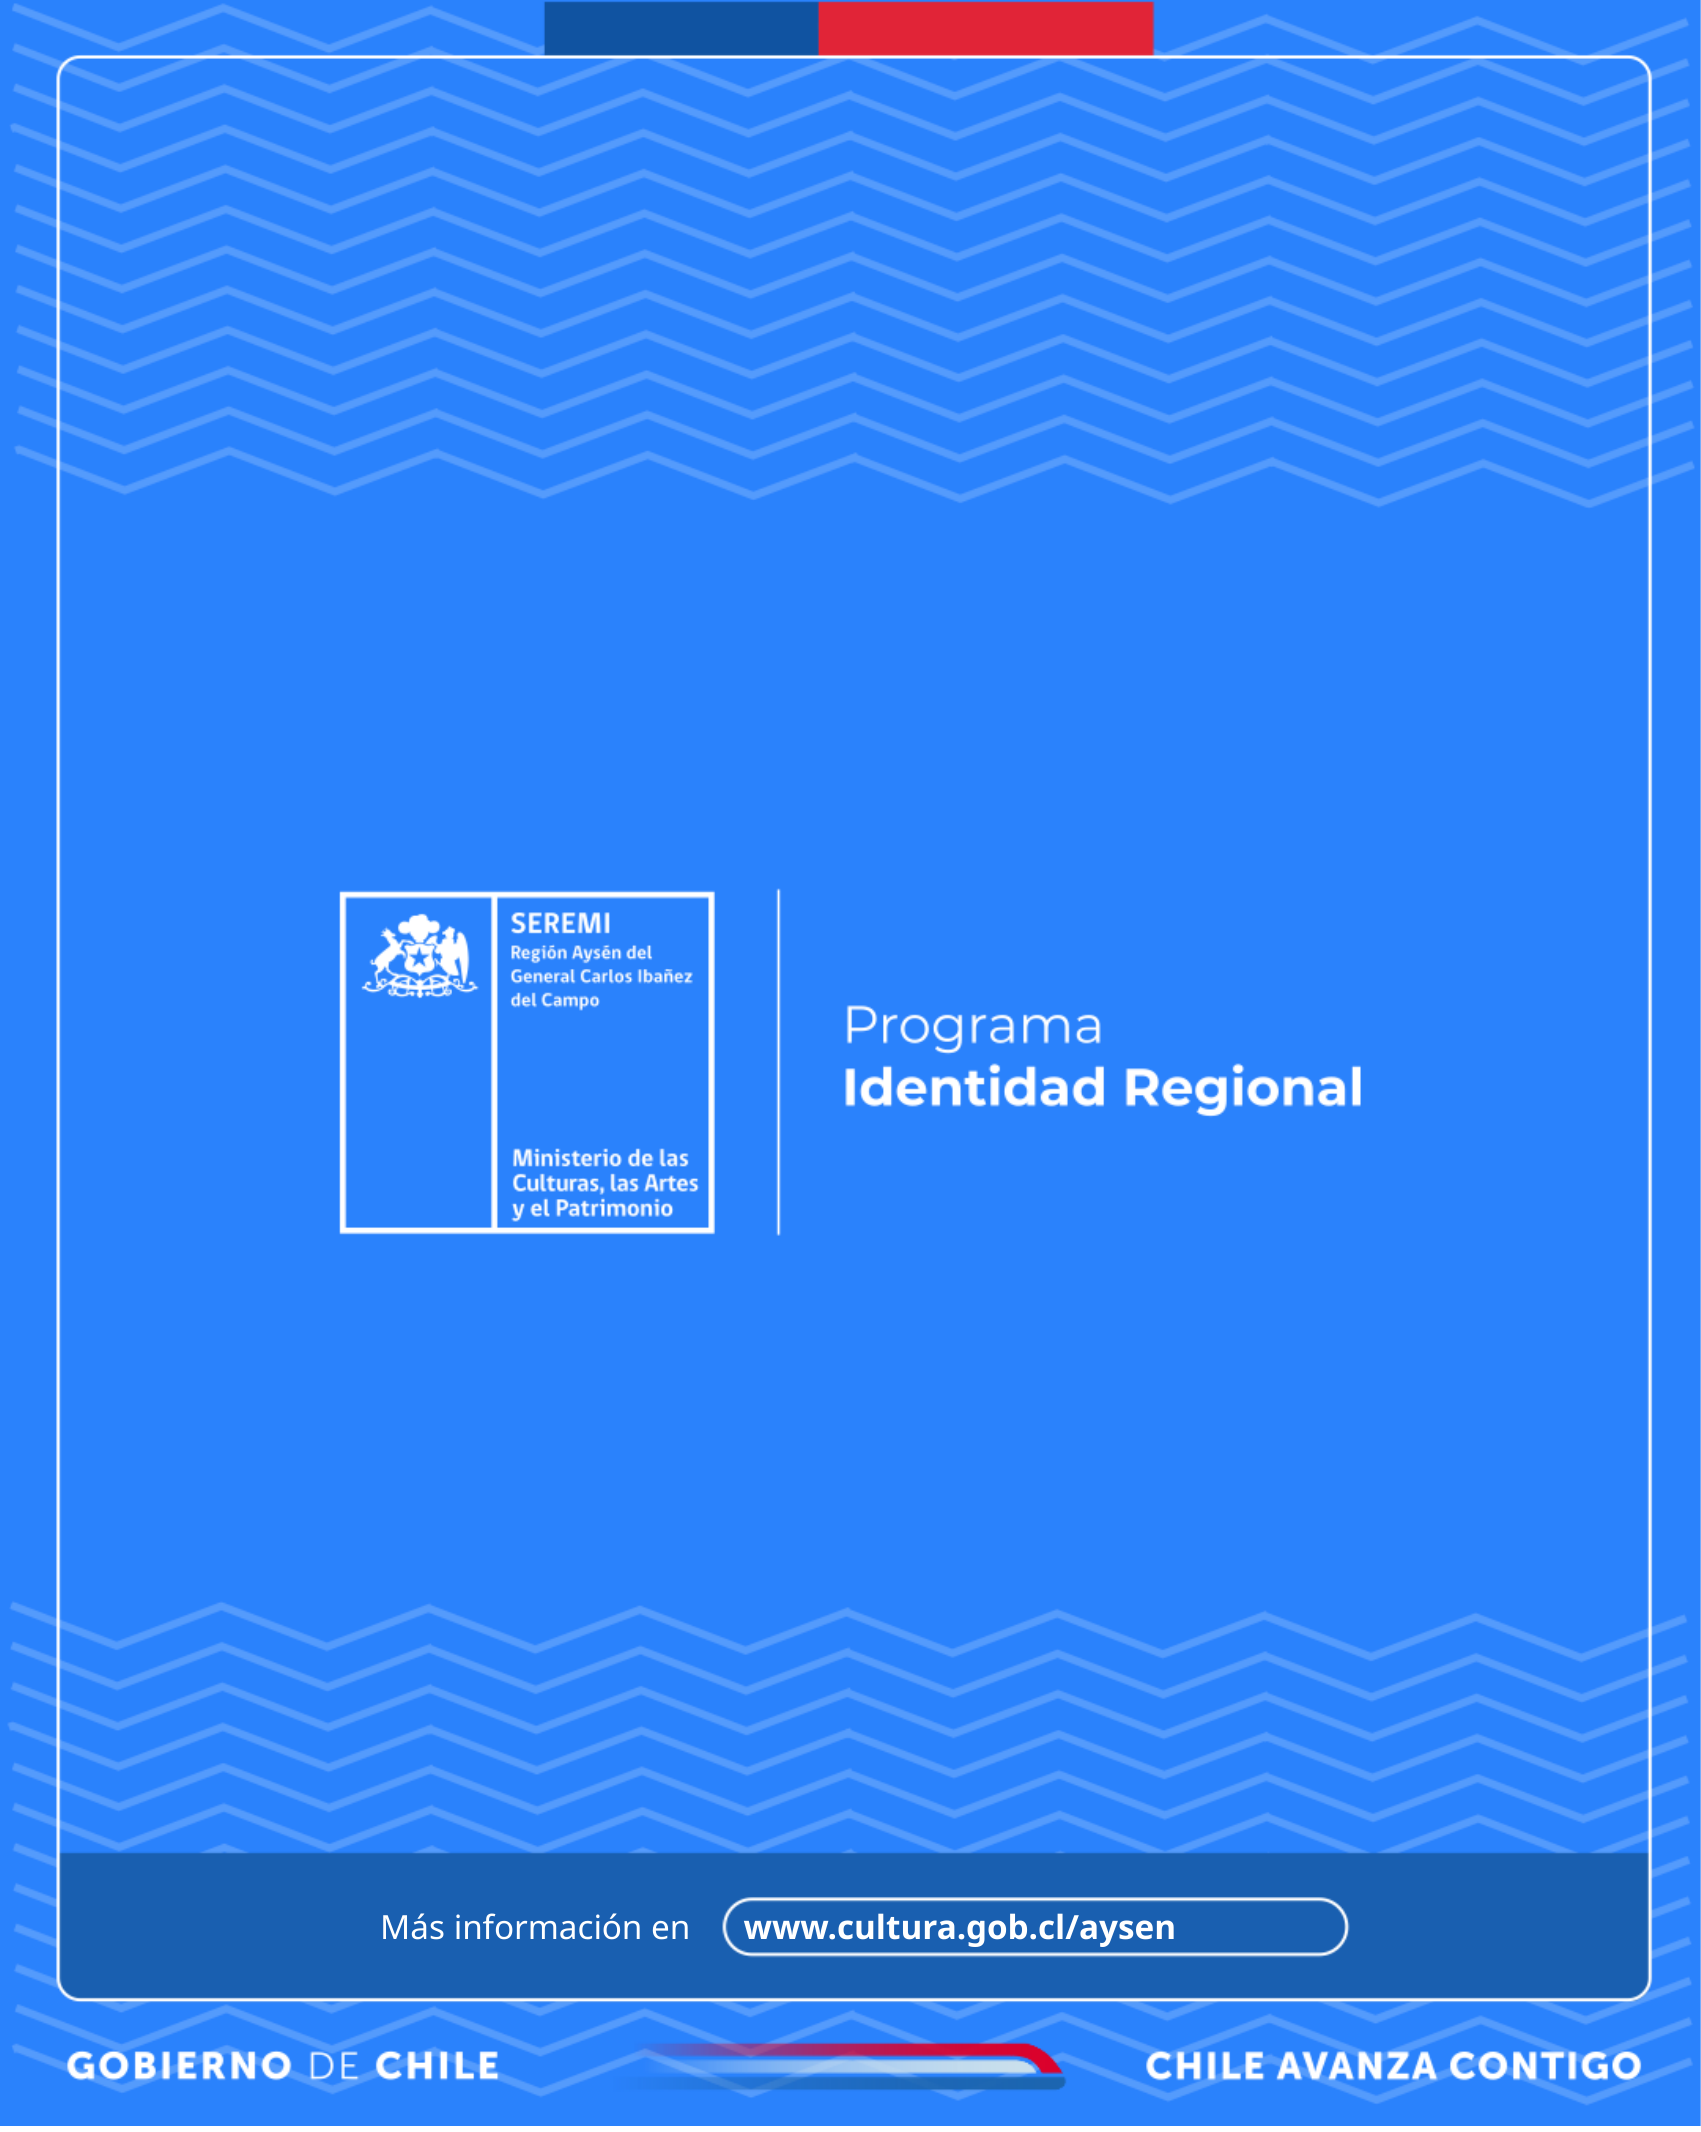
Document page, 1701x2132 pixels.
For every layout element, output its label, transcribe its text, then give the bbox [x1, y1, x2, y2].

text_box Más información en www.cultura.gob.cl/aysen [365, 1898, 1386, 1954]
